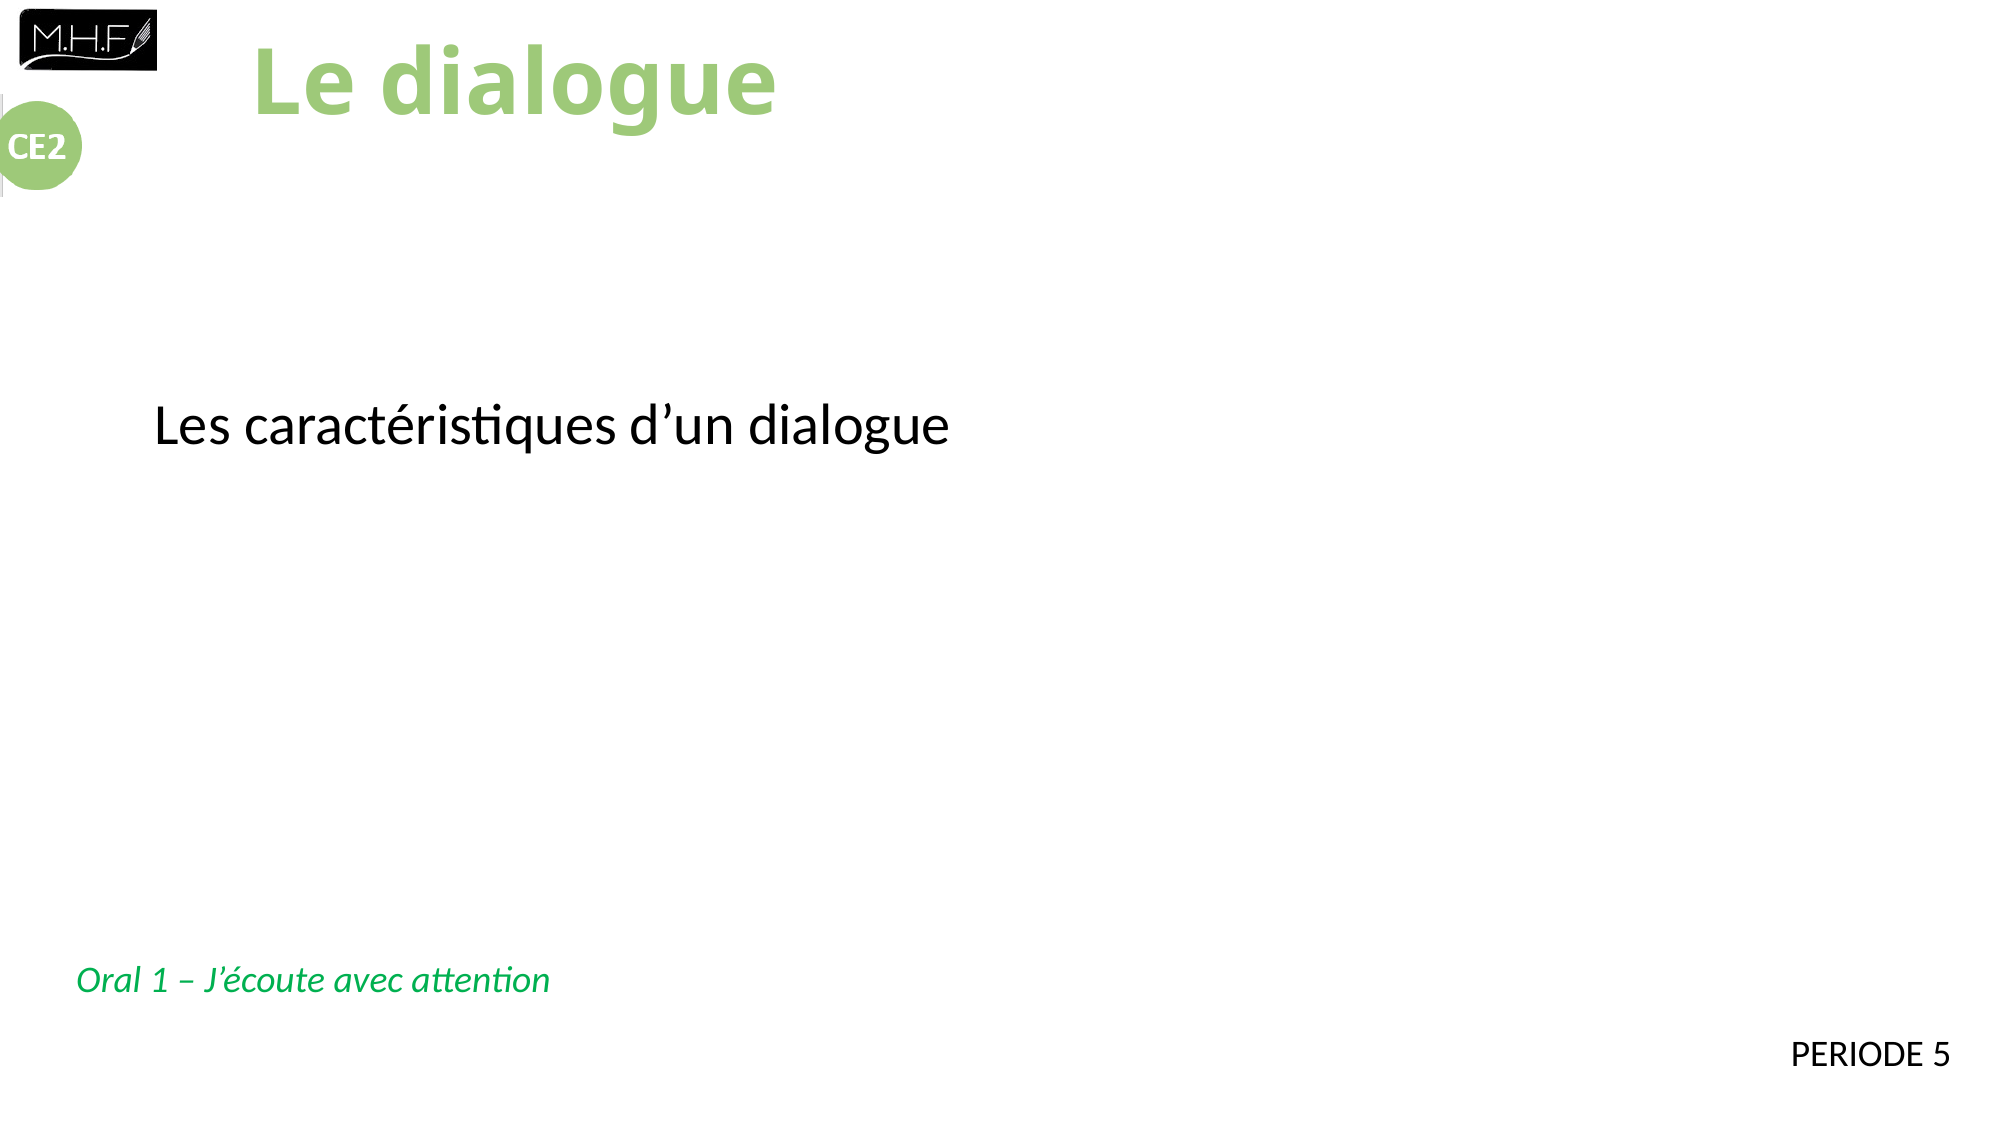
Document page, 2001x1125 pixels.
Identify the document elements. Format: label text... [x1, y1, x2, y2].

title Le dialogue [211, 10, 1847, 160]
text_box Oral 1 – J’écoute avec attention [61, 947, 1363, 1008]
picture [0, 94, 87, 197]
text_box Les caractéristiques d’un dialogue [139, 387, 1554, 466]
picture [16, 7, 157, 74]
text_box PERIODE 5 [1362, 1021, 1967, 1082]
